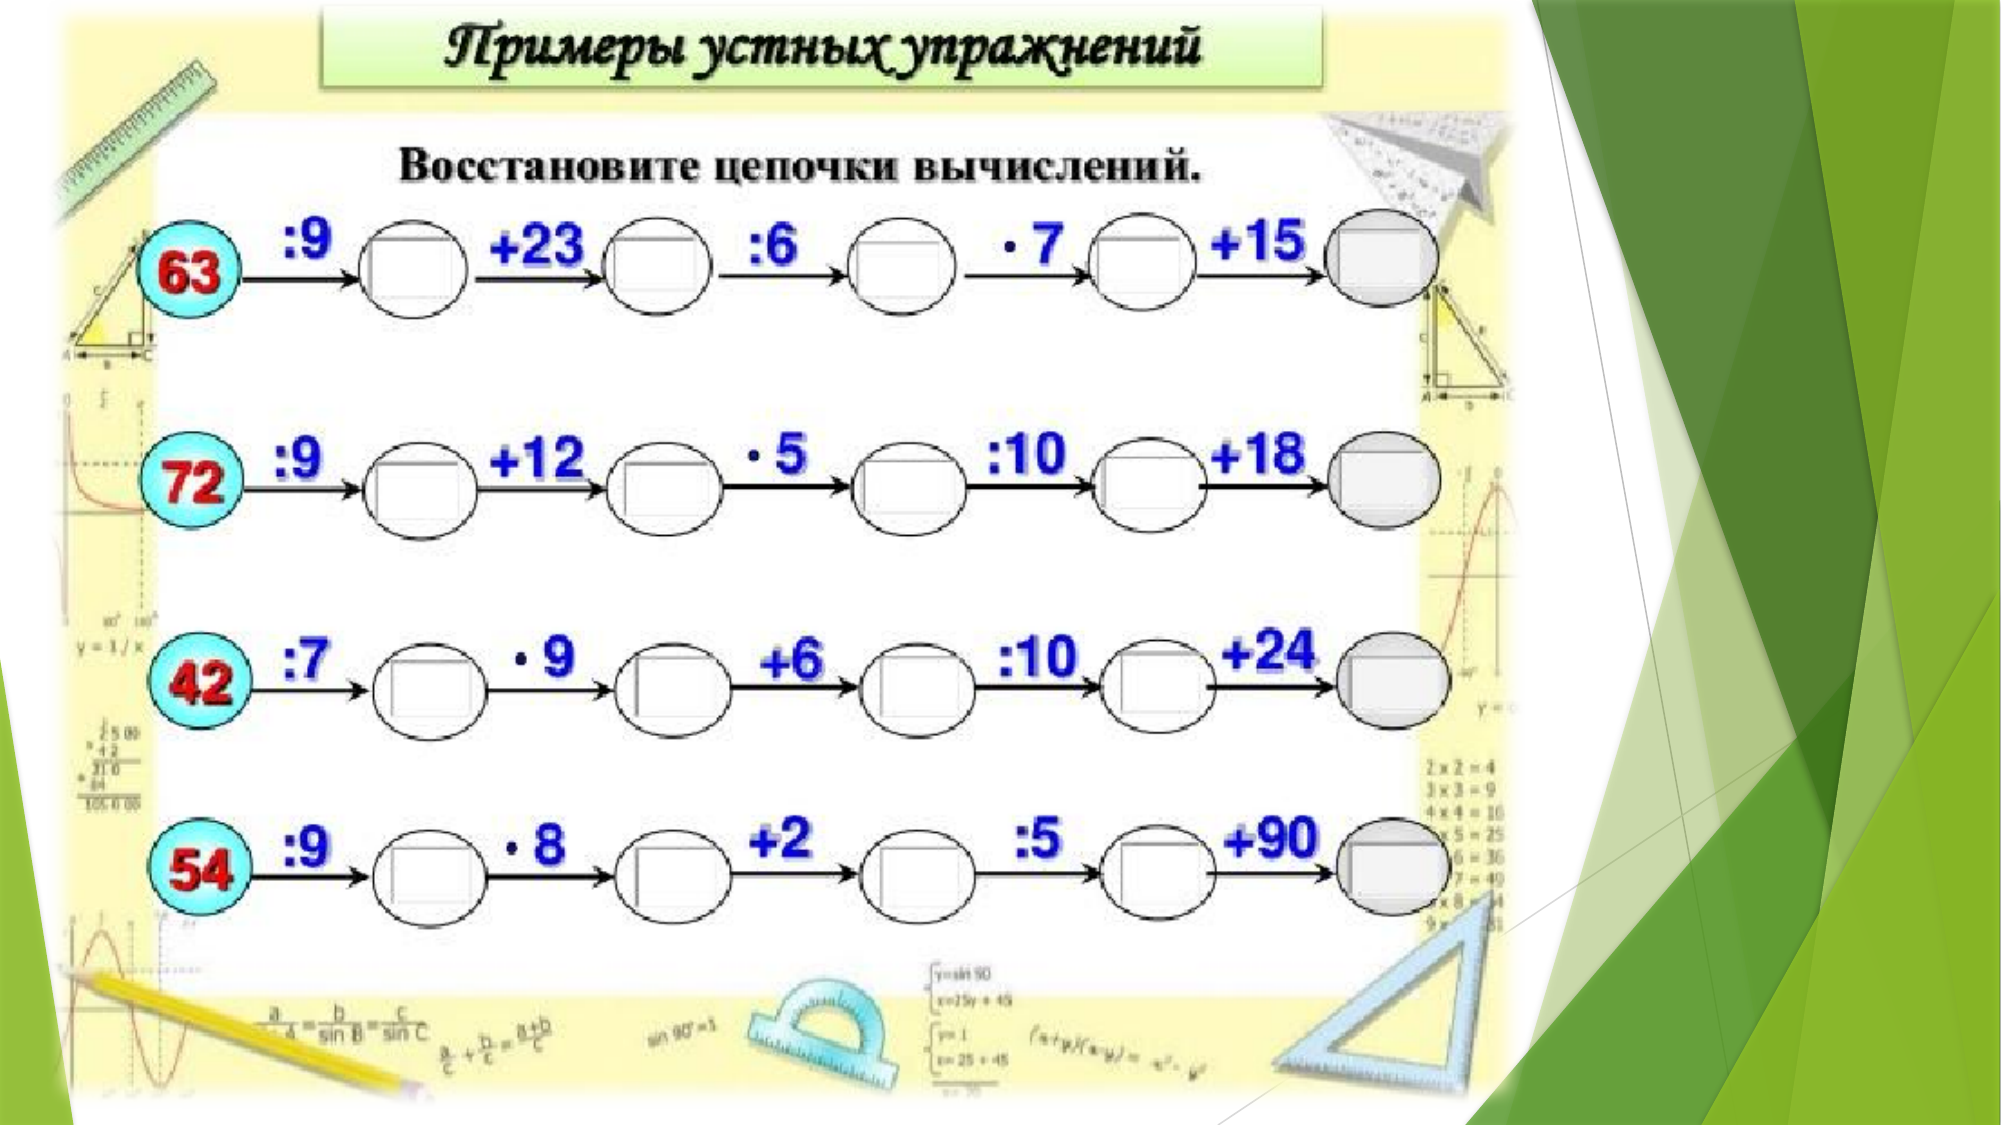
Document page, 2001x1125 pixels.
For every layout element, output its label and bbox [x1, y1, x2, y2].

picture [47, 0, 1525, 1109]
